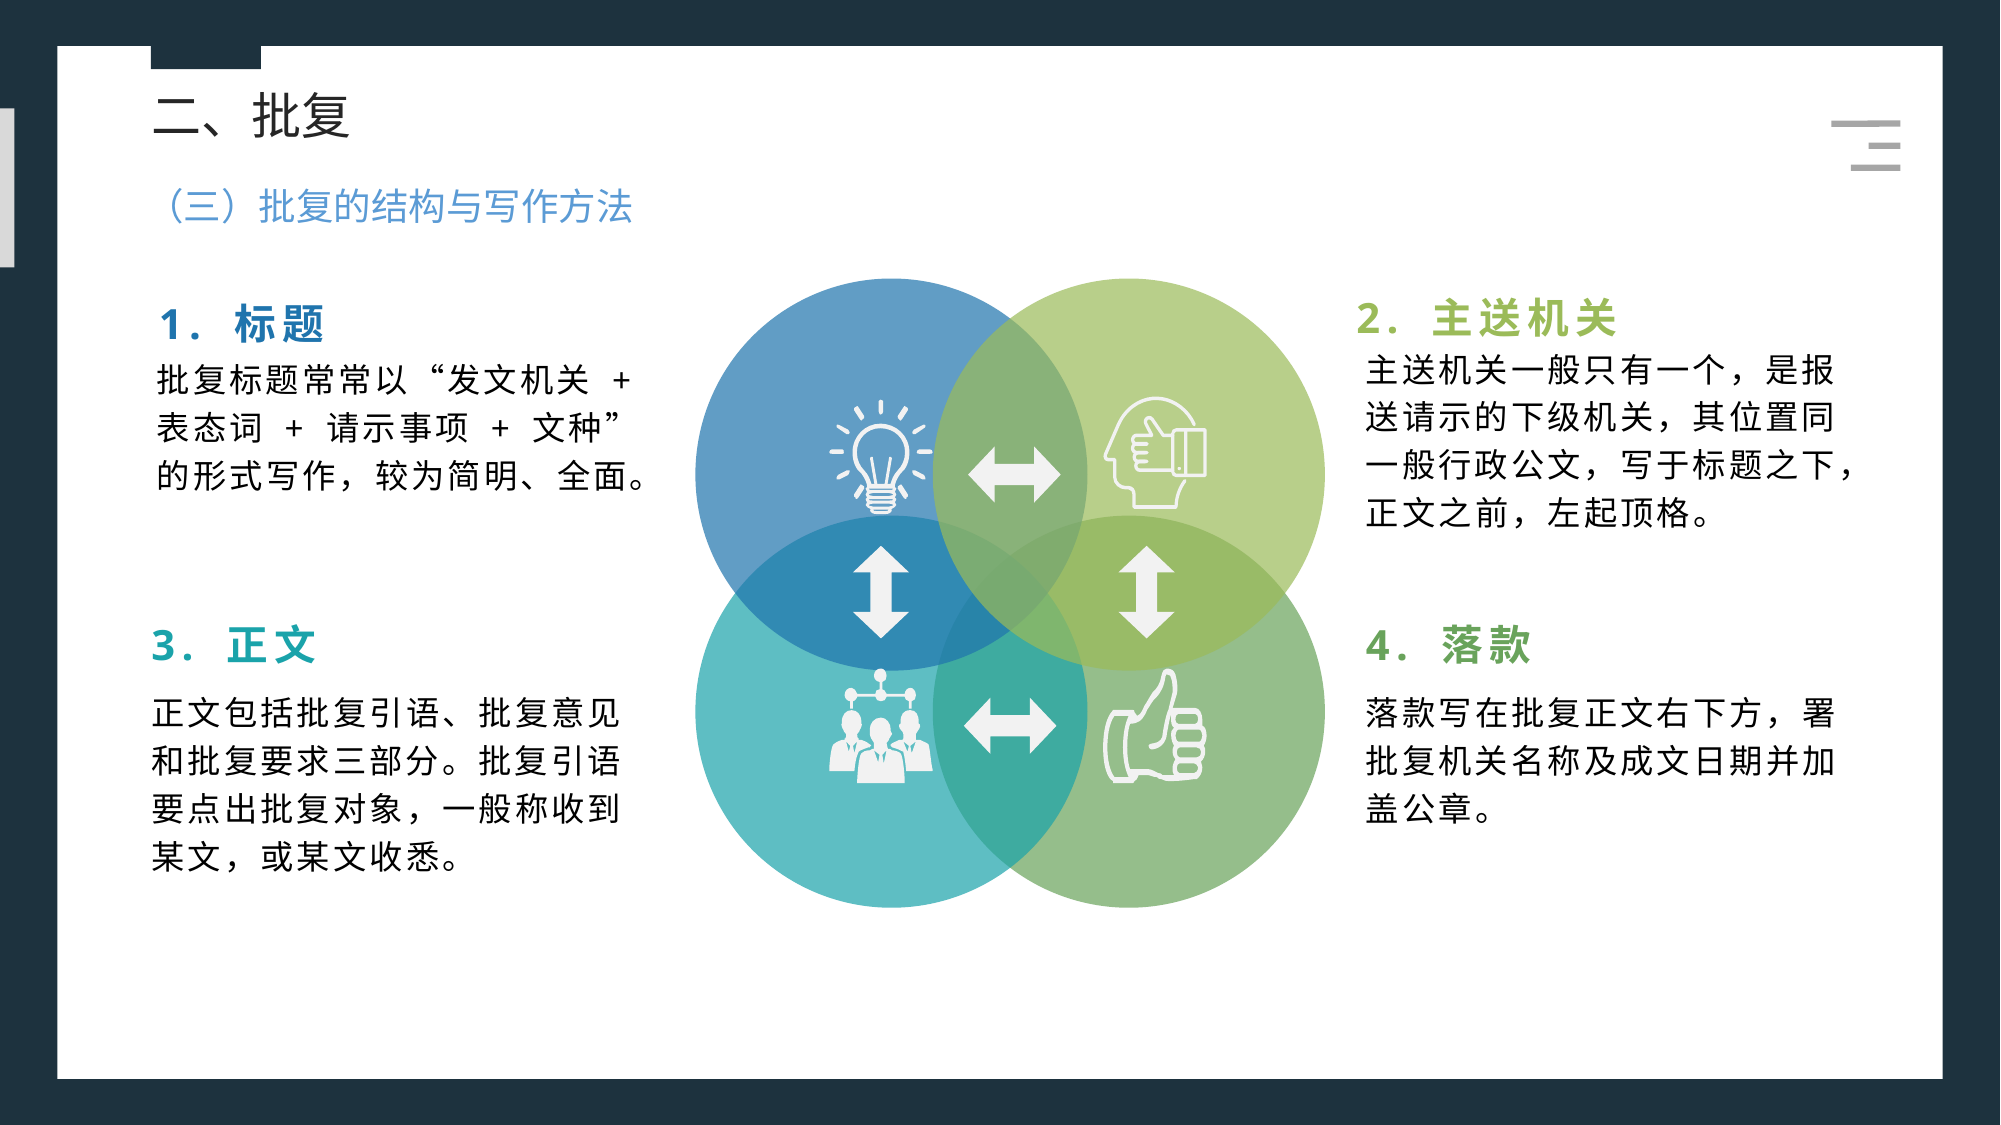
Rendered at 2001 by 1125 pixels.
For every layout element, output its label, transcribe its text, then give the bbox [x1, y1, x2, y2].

text_box 主送机关一般只有一个，是报送请示的下级机关，其位置同一般行政公文，写于标题之下，正文之前，左起顶格。 [1351, 340, 1881, 556]
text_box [1831, 123, 1901, 168]
text_box [836, 470, 850, 480]
text_box [912, 470, 926, 480]
text_box 二、批复 [150, 77, 858, 152]
text_box [1103, 668, 1207, 784]
text_box [829, 710, 872, 772]
text_box 3. 正文 [136, 591, 673, 679]
text_box [852, 423, 910, 515]
text_box [853, 405, 865, 421]
text_box [1115, 544, 1178, 640]
text_box [897, 405, 908, 421]
text_box 正文包括批复引语、批复意见和批复要求三部分。批复引语要点出批复对象，一般称收到某文，或某文收悉。 [136, 684, 673, 991]
text_box 4. 落款 [1351, 591, 1881, 679]
text_box （三）批复的结构与写作方法 [131, 152, 1067, 236]
text_box [694, 277, 1010, 672]
text_box [829, 449, 844, 454]
text_box 2. 主送机关 [1341, 264, 1871, 352]
text_box [0, 107, 15, 268]
text_box [916, 449, 933, 454]
text_box [962, 695, 1058, 757]
text_box [912, 424, 926, 435]
text_box [878, 399, 884, 415]
text_box 1. 标题 [144, 270, 680, 358]
text_box [1011, 594, 1326, 909]
text_box [966, 443, 1063, 506]
text_box 批复标题常常以“发文机关 + 表态词 + 请示事项 + 文种”的形式写作，较为简明、全面。 [142, 351, 678, 500]
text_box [1103, 394, 1207, 509]
text_box 落款写在批复正文右下方，署批复机关名称及成文日期并加盖公章。 [1351, 684, 1881, 991]
text_box [931, 277, 1326, 672]
text_box [850, 544, 912, 640]
text_box [844, 668, 916, 709]
text_box [694, 594, 1089, 909]
text_box [836, 424, 850, 435]
text_box [857, 710, 933, 784]
